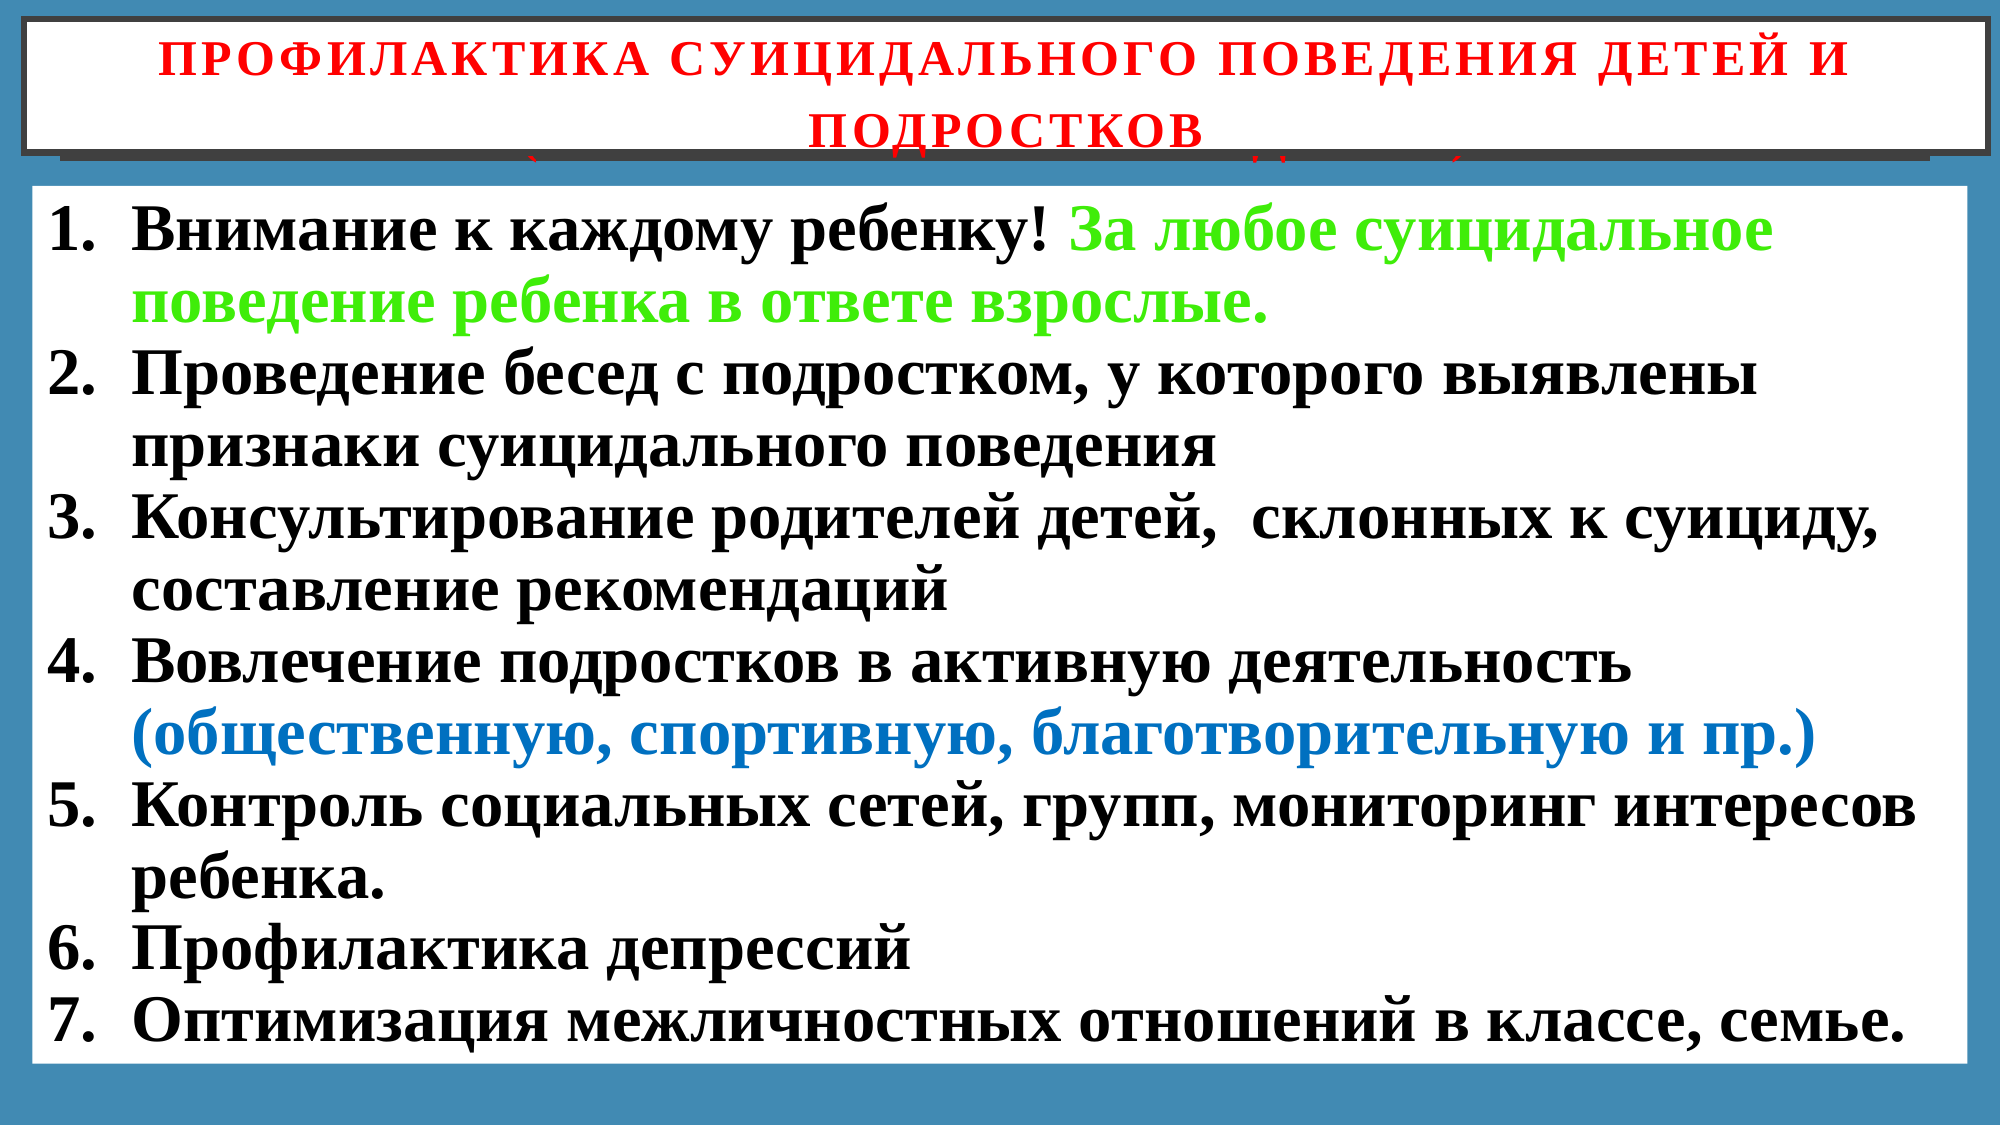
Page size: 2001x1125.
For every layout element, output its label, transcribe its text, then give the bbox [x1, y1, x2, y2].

text_box Внимание к каждому ребенку! За любое суицидальное поведение ребенка в ответе взрослые. Проведение бесед с подростком, у которого выявлены признаки суицидального поведения Консультирование родителей детей, склонных к суициду, составление рекомендаций Вовлечение подростков в активную деятельность (общественную, спортивную, благотворительную и пр.) Контроль социальных сетей, групп, мониторинг интересов ребенка. Профилактика депрессий Оптимизация межличностных отношений в классе, семье. [32, 185, 1968, 1064]
text_box Профилактика суицидального поведения детей и подростков [24, 19, 1988, 153]
text_box 3. Помощь в поиске путей выхода из кризиса (кризисное сопровождение) [63, 153, 1928, 158]
